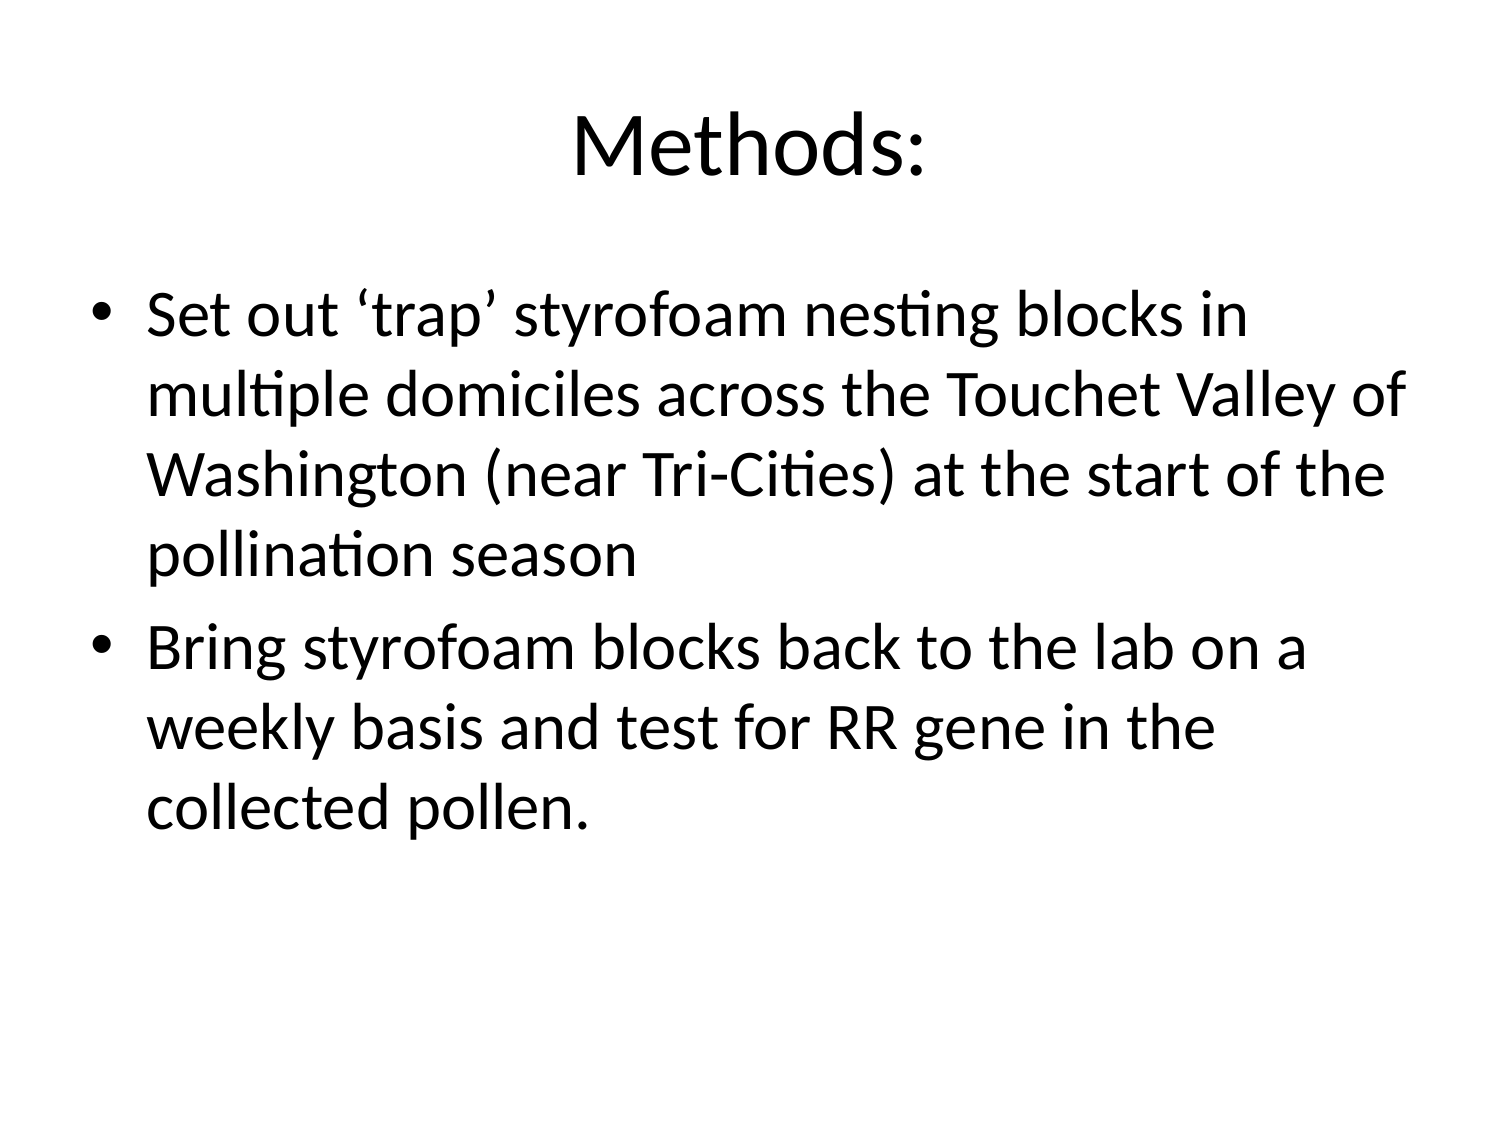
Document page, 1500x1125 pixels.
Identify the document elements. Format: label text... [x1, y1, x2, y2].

title Methods: [75, 45, 1425, 233]
list Set out ‘trap’ styrofoam nesting blocks in multiple domiciles across the Touchet Valley of Washington (near Tri-Cities) at the start of the pollination season Bring styrofoam blocks back to the lab on a weekly basis and test for RR gene in the collected pollen. [75, 262, 1425, 1005]
